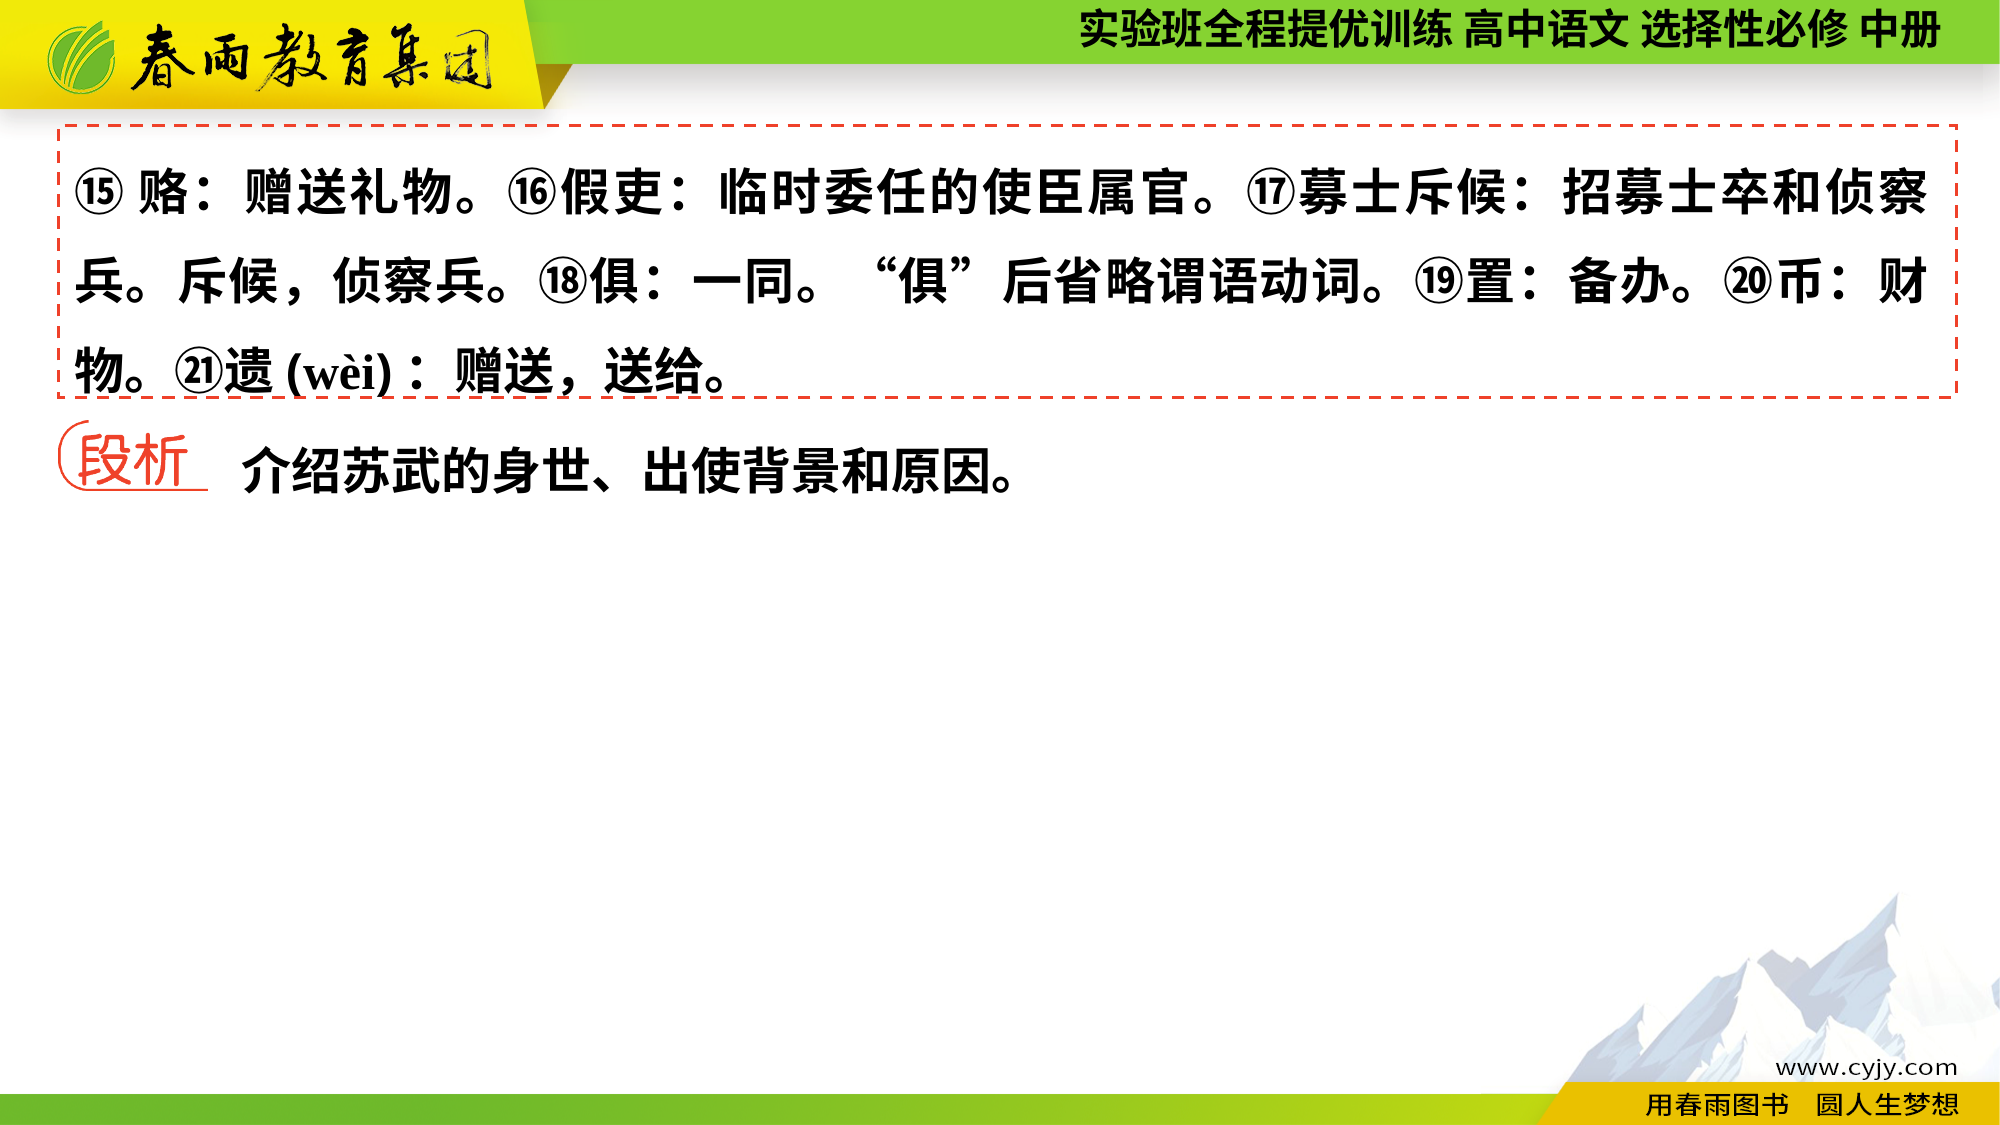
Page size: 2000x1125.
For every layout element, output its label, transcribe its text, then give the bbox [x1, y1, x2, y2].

text_box 介绍苏武的身世、出使背景和原因。 [226, 402, 1057, 508]
text_box [58, 125, 1957, 398]
picture [0, 0, 2000, 1125]
